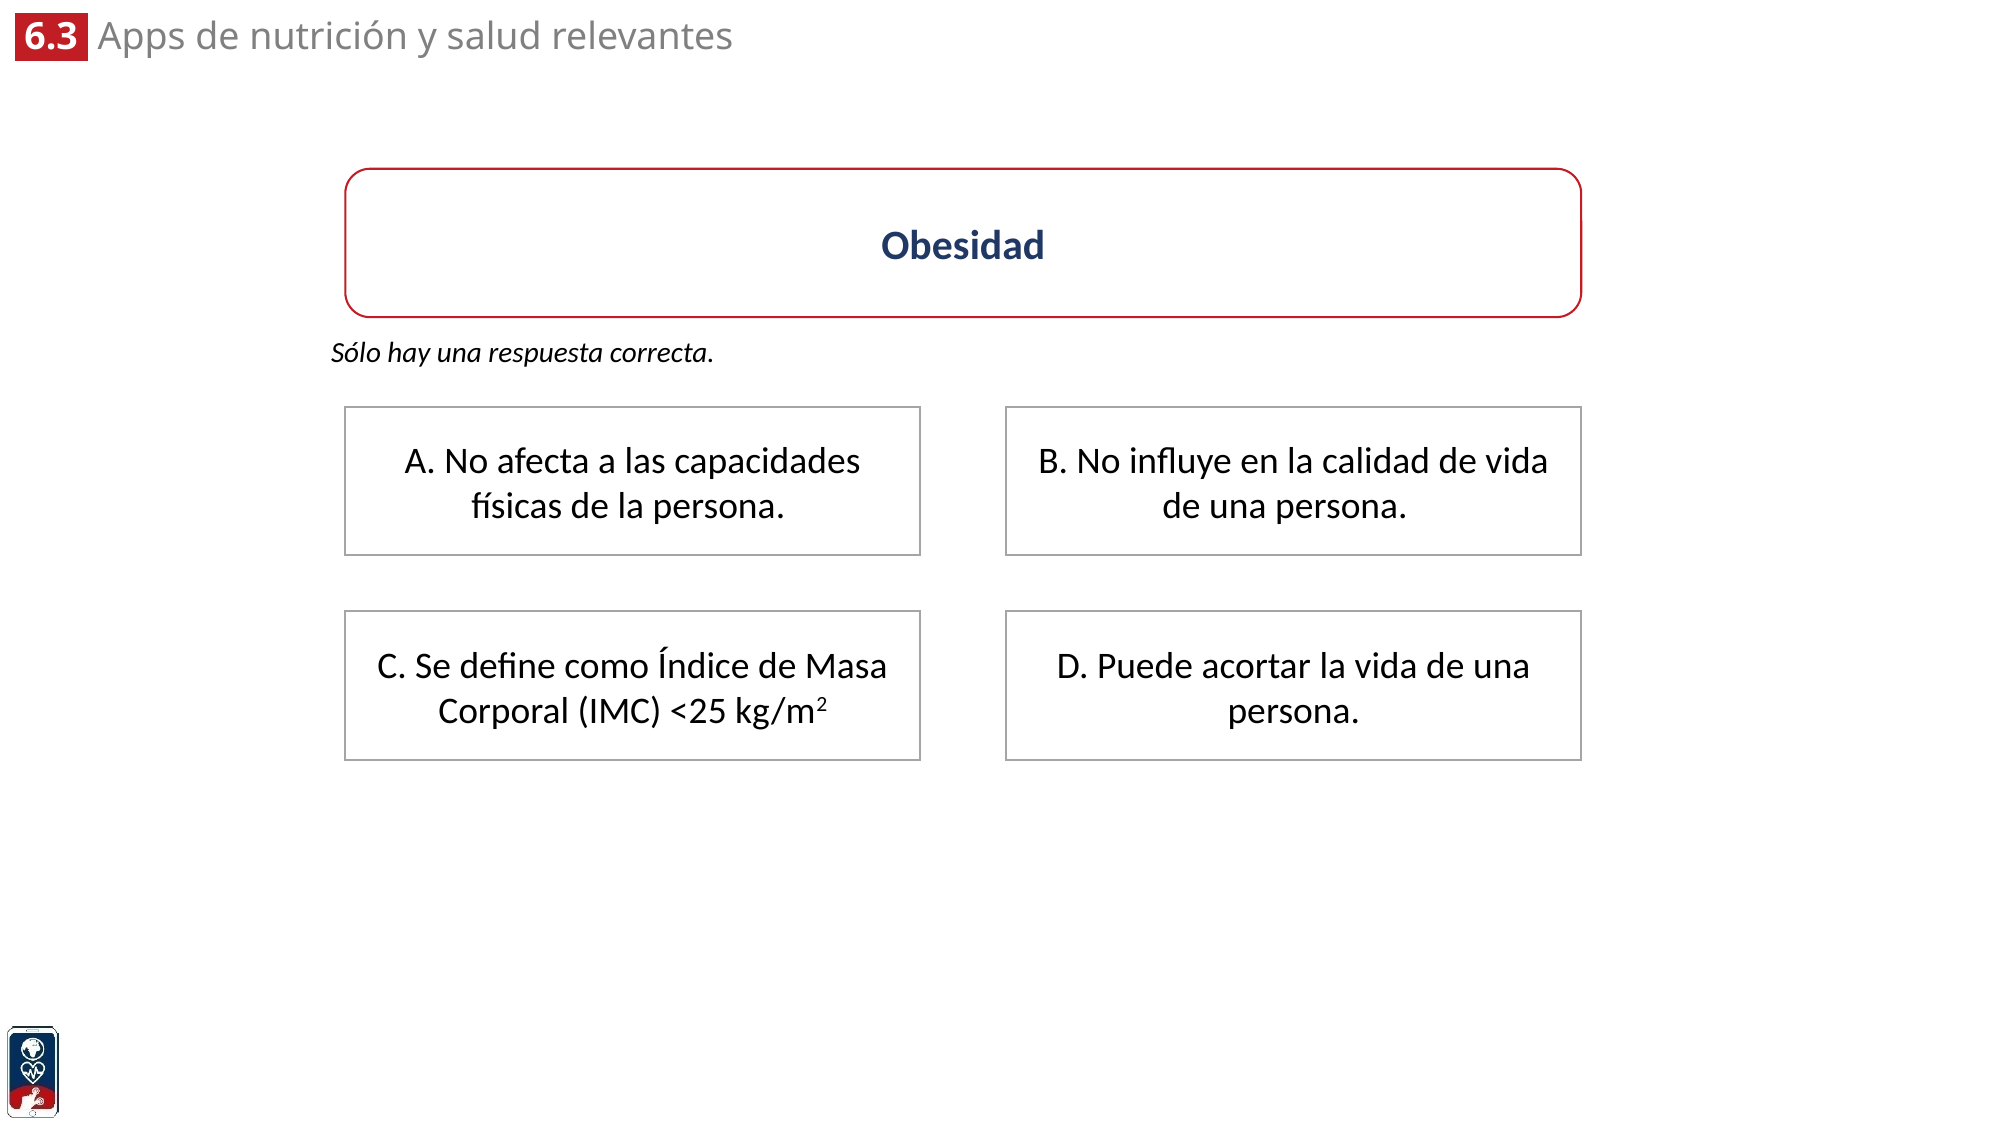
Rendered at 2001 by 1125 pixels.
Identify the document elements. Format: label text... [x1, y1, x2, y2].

text_box A. No afecta a las capacidades físicas de la persona. [344, 406, 921, 556]
picture [7, 1026, 59, 1118]
text_box D. Puede acortar la vida de una persona. [1005, 610, 1582, 761]
text_box Sólo hay una respuesta correcta. [316, 325, 731, 376]
text_box B. No influye en la calidad de vida de una persona. [1005, 406, 1582, 556]
text_box Obesidad [344, 167, 1583, 319]
text_box C. Se define como Índice de Masa Corporal (IMC) <25 kg/m2 [344, 610, 921, 761]
